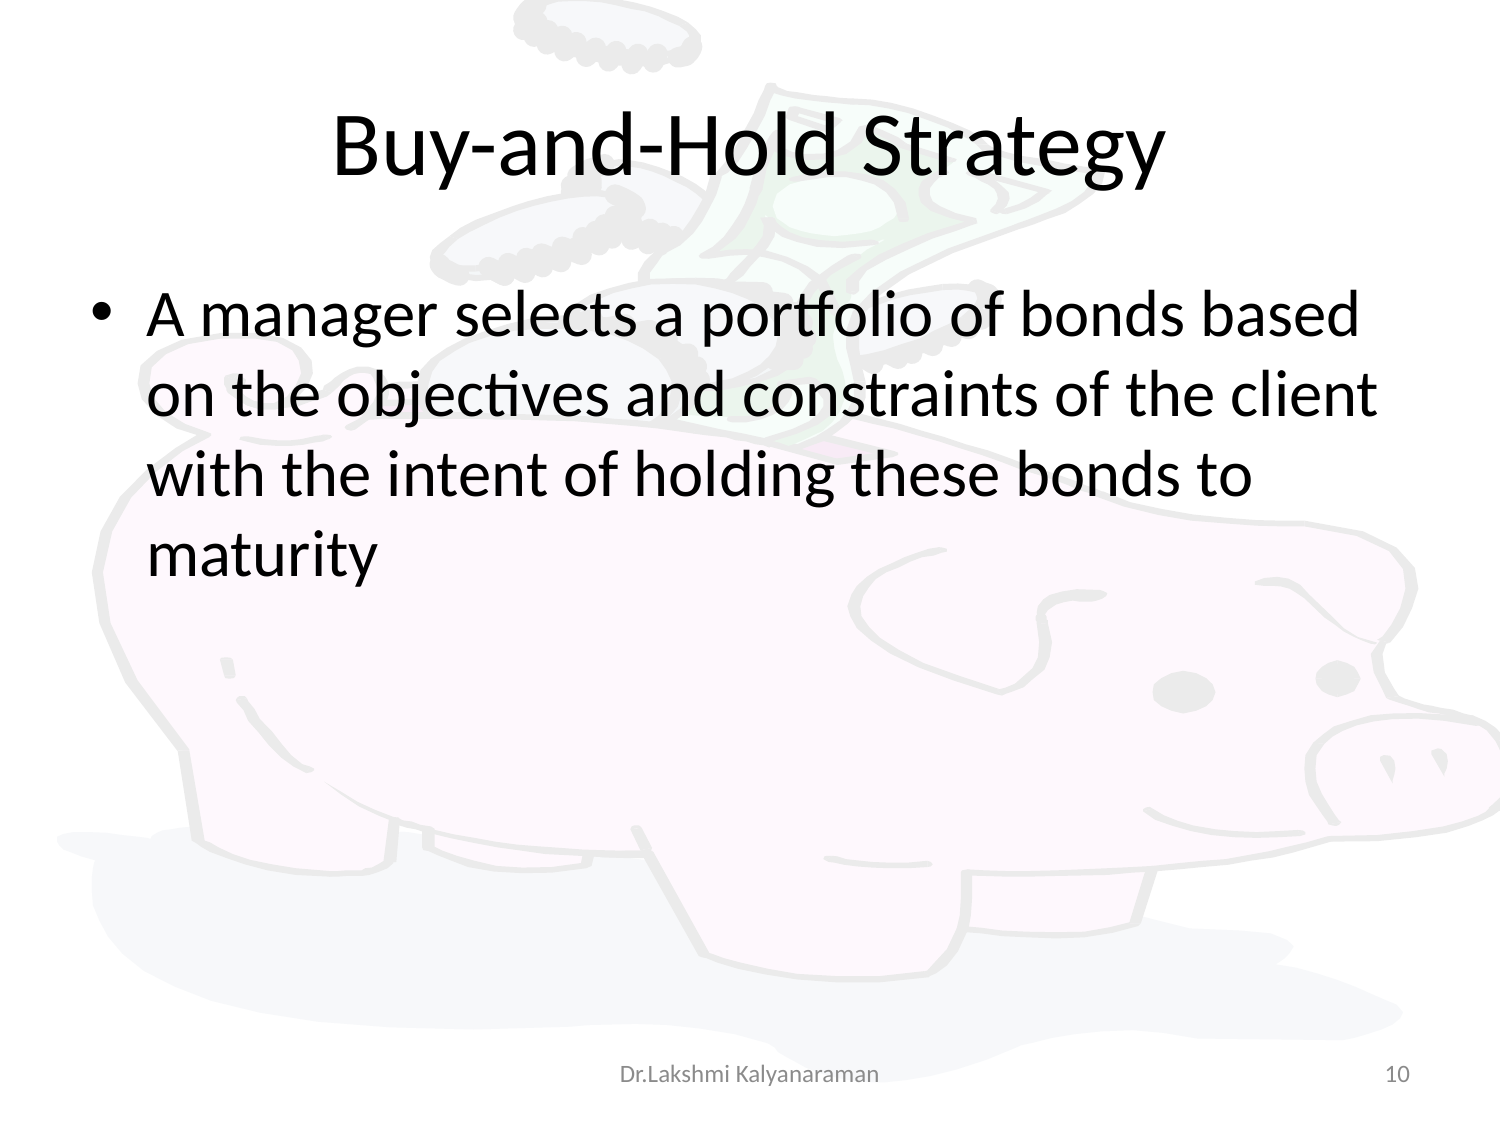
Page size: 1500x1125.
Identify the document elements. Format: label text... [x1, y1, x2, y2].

footer Dr.Lakshmi Kalyanaraman [512, 1042, 988, 1103]
list A manager selects a portfolio of bonds based on the objectives and constraints of the client with the intent of holding these bonds to maturity [75, 262, 1425, 1005]
title Buy-and-Hold Strategy [75, 45, 1425, 233]
slide_number 10 [1074, 1042, 1425, 1103]
